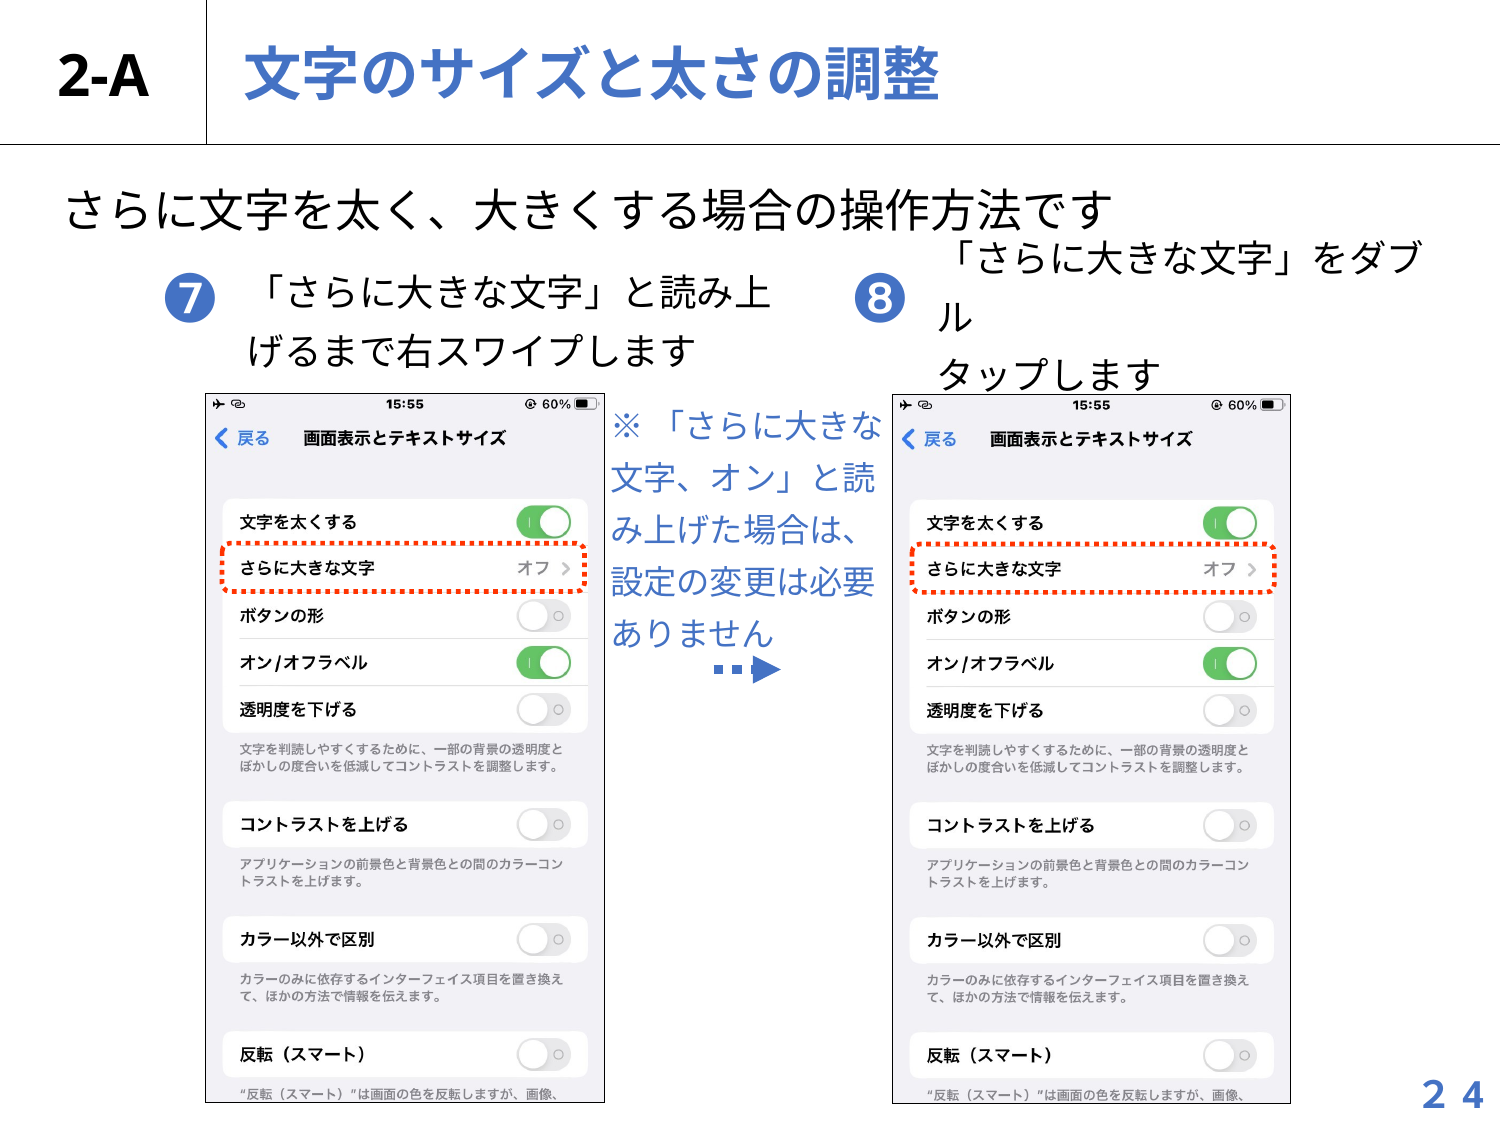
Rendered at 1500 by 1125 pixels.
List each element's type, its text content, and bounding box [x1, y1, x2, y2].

text_box ２4 [1399, 1063, 1500, 1123]
text_box 「さらに大きな文字」をダブル タップします [922, 214, 1472, 405]
title 文字のサイズと太さの調整 [228, 36, 1472, 116]
text_box 「さらに大きな文字」と読み上げるまで右スワイプします [231, 274, 808, 381]
text_box ❼ [145, 274, 223, 343]
text_box 2-A [0, 0, 207, 147]
text_box さらに文字を太く、大きくする場合の操作方法です [46, 180, 1422, 274]
picture [205, 393, 605, 1103]
text_box ❽ [835, 274, 922, 343]
text_box ※「さらに大きな文字、オン」と読み上げた場合は、設定の変更は必要ありません [604, 385, 893, 660]
picture [892, 394, 1291, 1104]
